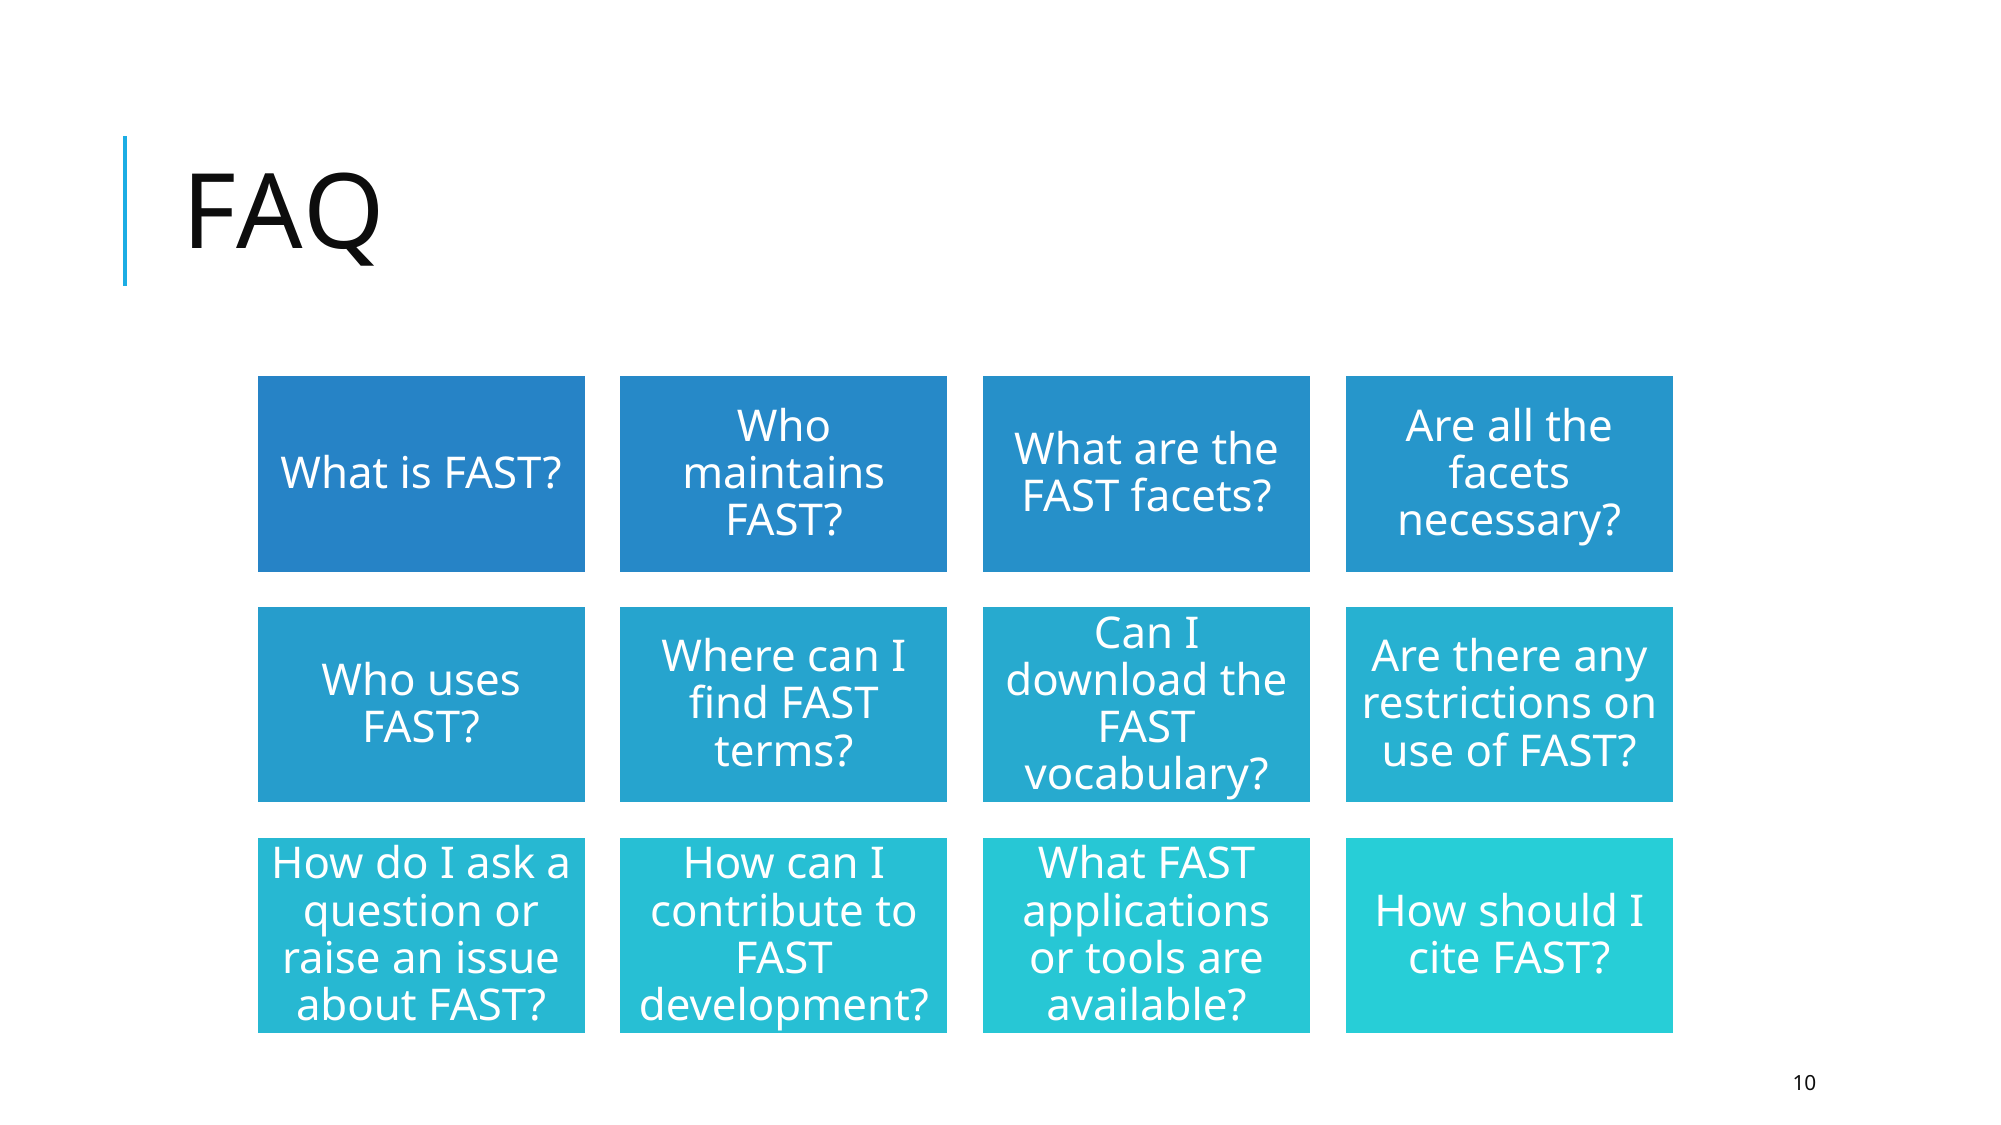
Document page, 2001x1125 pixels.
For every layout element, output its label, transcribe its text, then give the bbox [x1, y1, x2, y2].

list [167, 374, 1763, 1036]
title FAQ [168, 96, 1763, 342]
slide_number 10 [1777, 1061, 1938, 1107]
